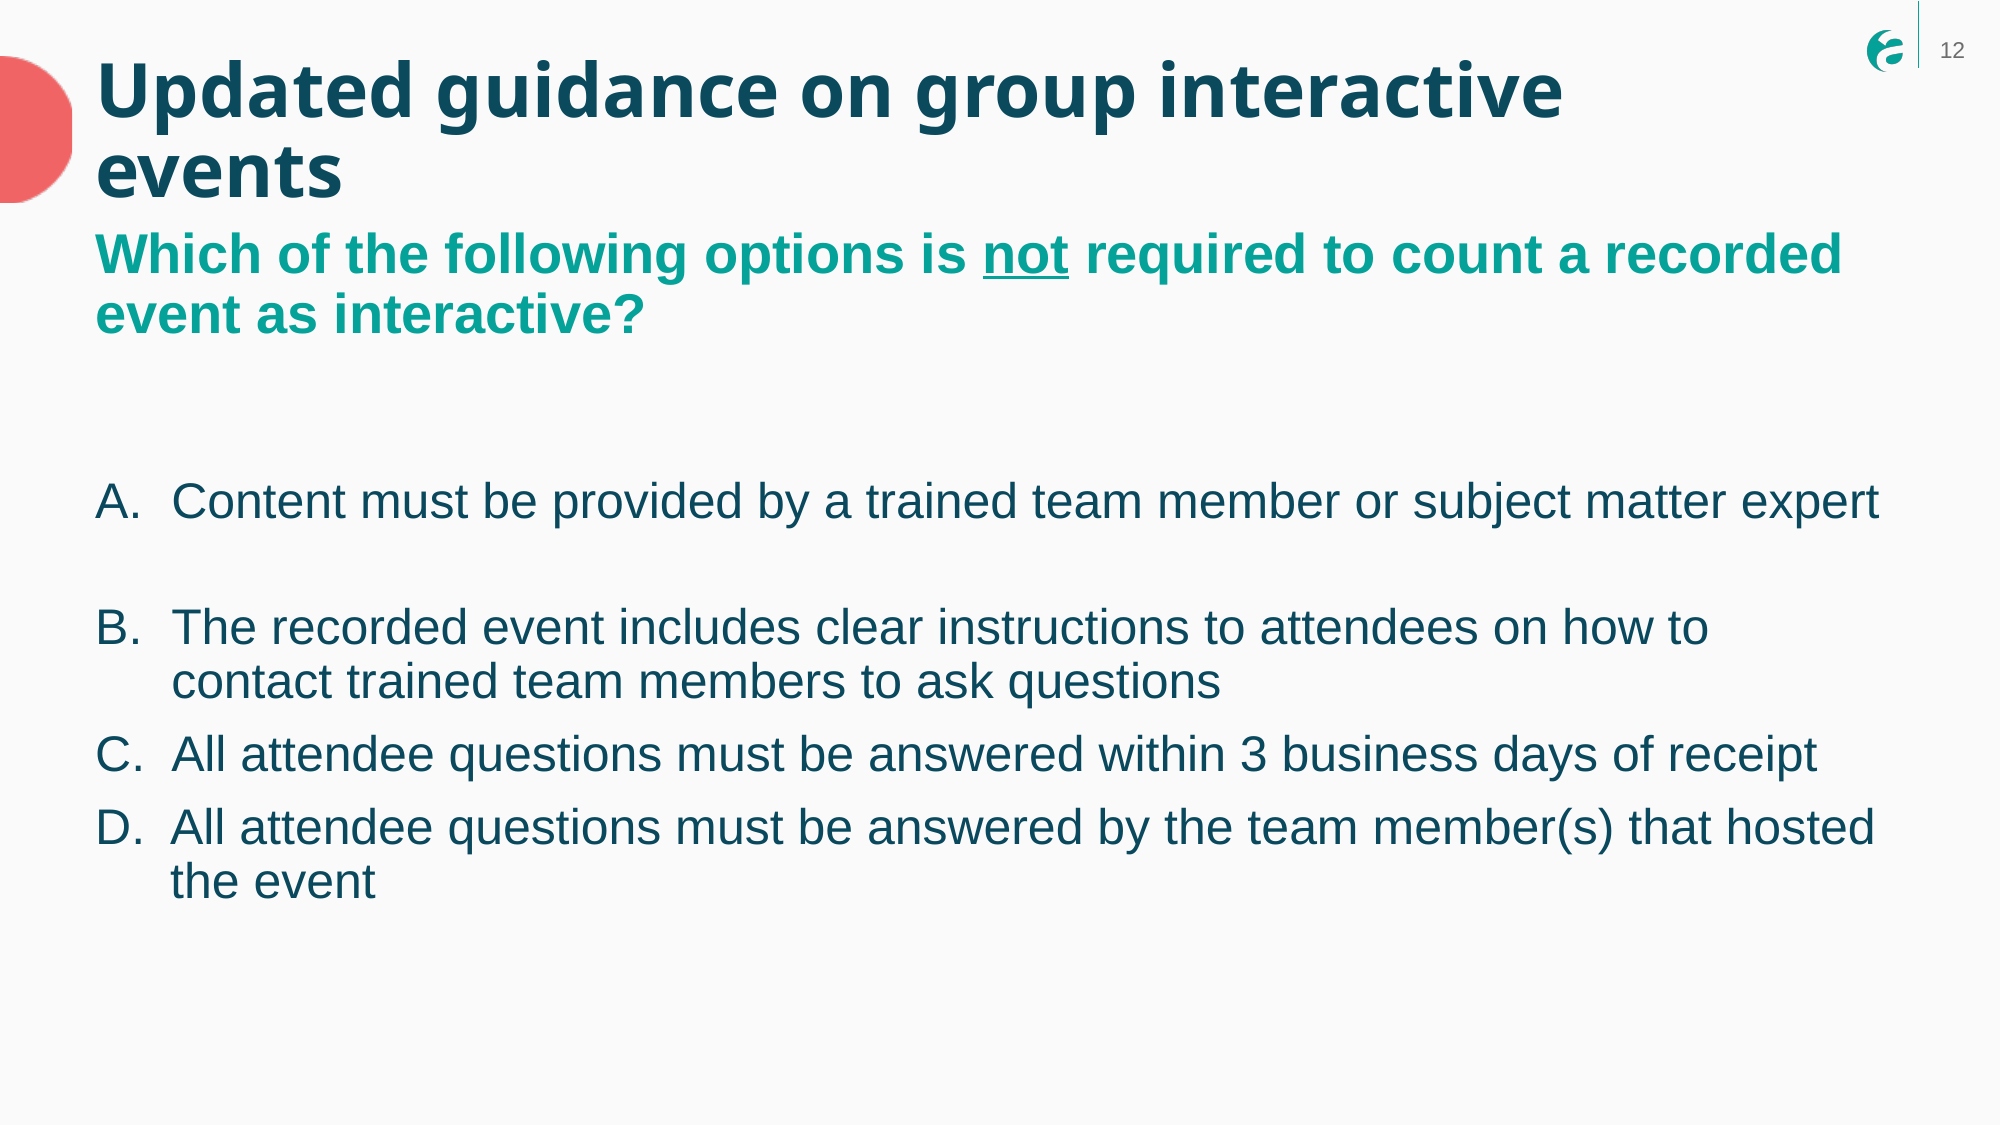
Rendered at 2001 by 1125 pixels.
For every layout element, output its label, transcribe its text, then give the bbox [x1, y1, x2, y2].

list Content must be provided by a trained team member or subject matter expert The recorded event includes clear instructions to attendees on how to contact trained team members to ask questions All attendee questions must be answered within 3 business days of receipt All attendee questions must be answered by the team member(s) that hosted the event [80, 388, 1897, 1040]
list Updated guidance on group interactive events [80, 49, 1843, 217]
list Which of the following options is not required to count a recorded event as interactive? [80, 217, 1897, 354]
